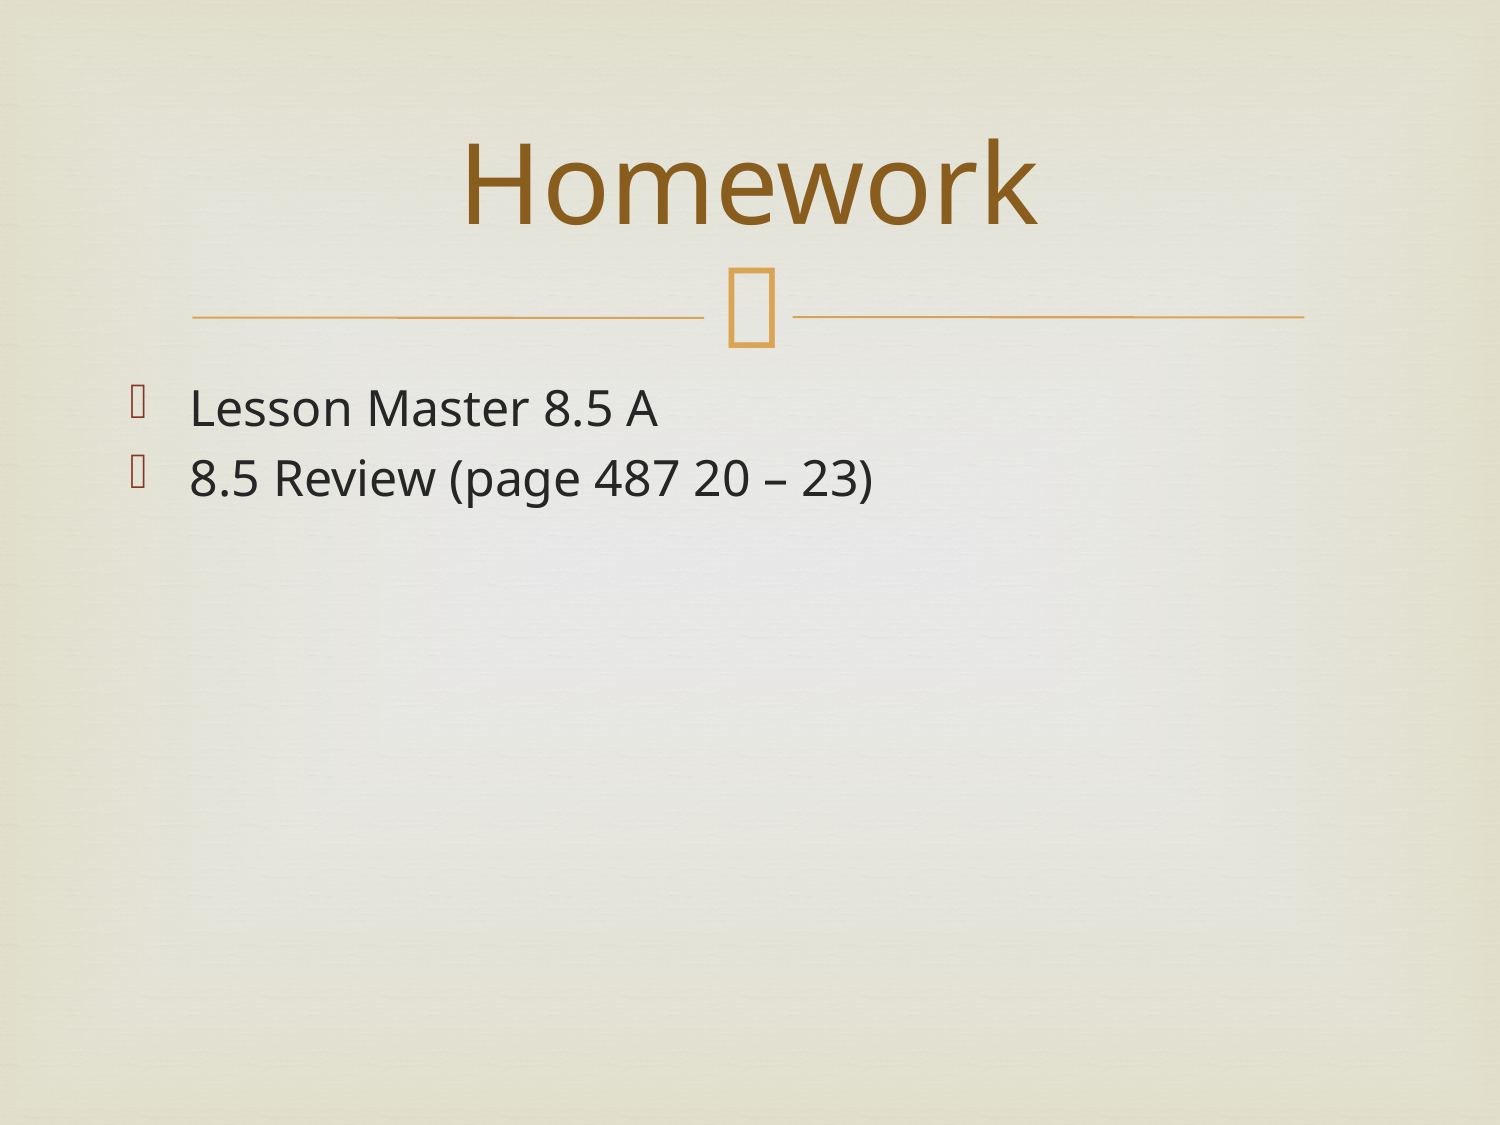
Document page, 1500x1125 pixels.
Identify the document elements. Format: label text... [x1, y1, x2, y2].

title Homework [112, 93, 1386, 267]
list Lesson Master 8.5 A 8.5 Review (page 487 20 – 23) [114, 368, 1386, 1005]
